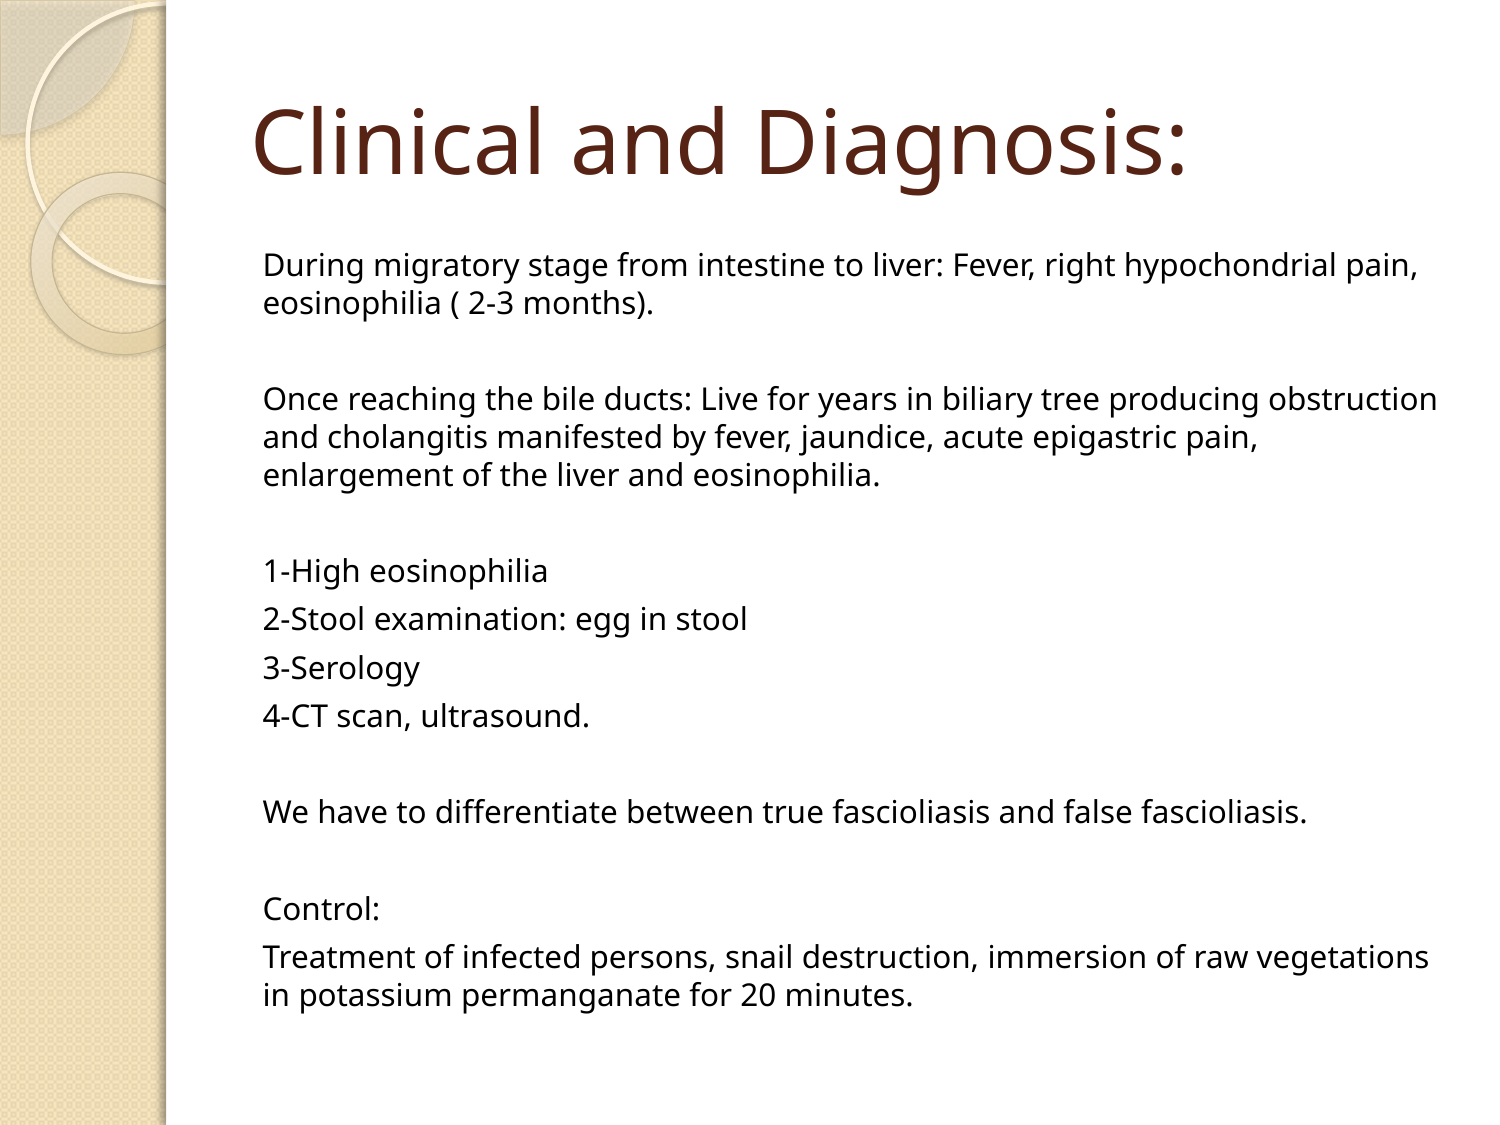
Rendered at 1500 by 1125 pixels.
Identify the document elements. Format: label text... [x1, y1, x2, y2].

title Clinical and Diagnosis: [235, 45, 1466, 233]
list During migratory stage from intestine to liver: Fever, right hypochondrial pain, eosinophilia ( 2-3 months). Once reaching the bile ducts: Live for years in biliary tree producing obstruction and cholangitis manifested by fever, jaundice, acute epigastric pain, enlargement of the liver and eosinophilia. 1-High eosinophilia 2-Stool examination: egg in stool 3-Serology 4-CT scan, ultrasound. We have to differentiate between true fascioliasis and false fascioliasis. Control: Treatment of infected persons, snail destruction, immersion of raw vegetations in potassium permanganate for 20 minutes. [235, 237, 1466, 1025]
